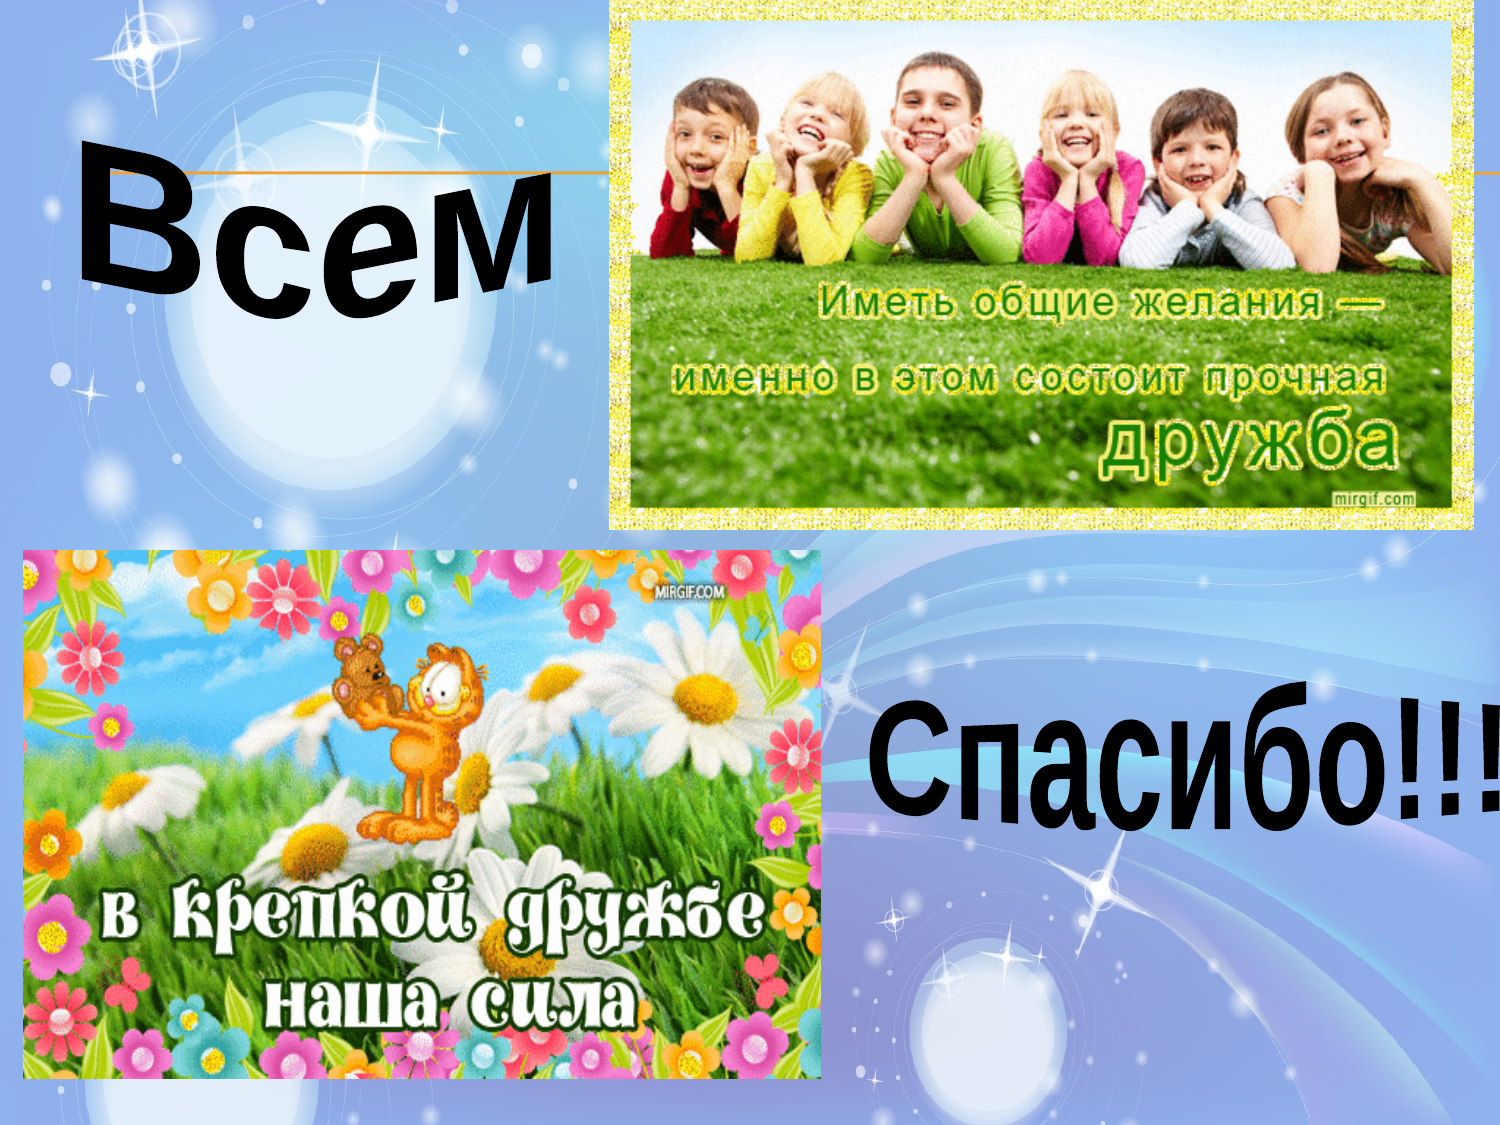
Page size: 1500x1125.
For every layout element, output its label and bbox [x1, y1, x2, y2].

picture [609, 0, 1474, 530]
picture [23, 550, 821, 1079]
